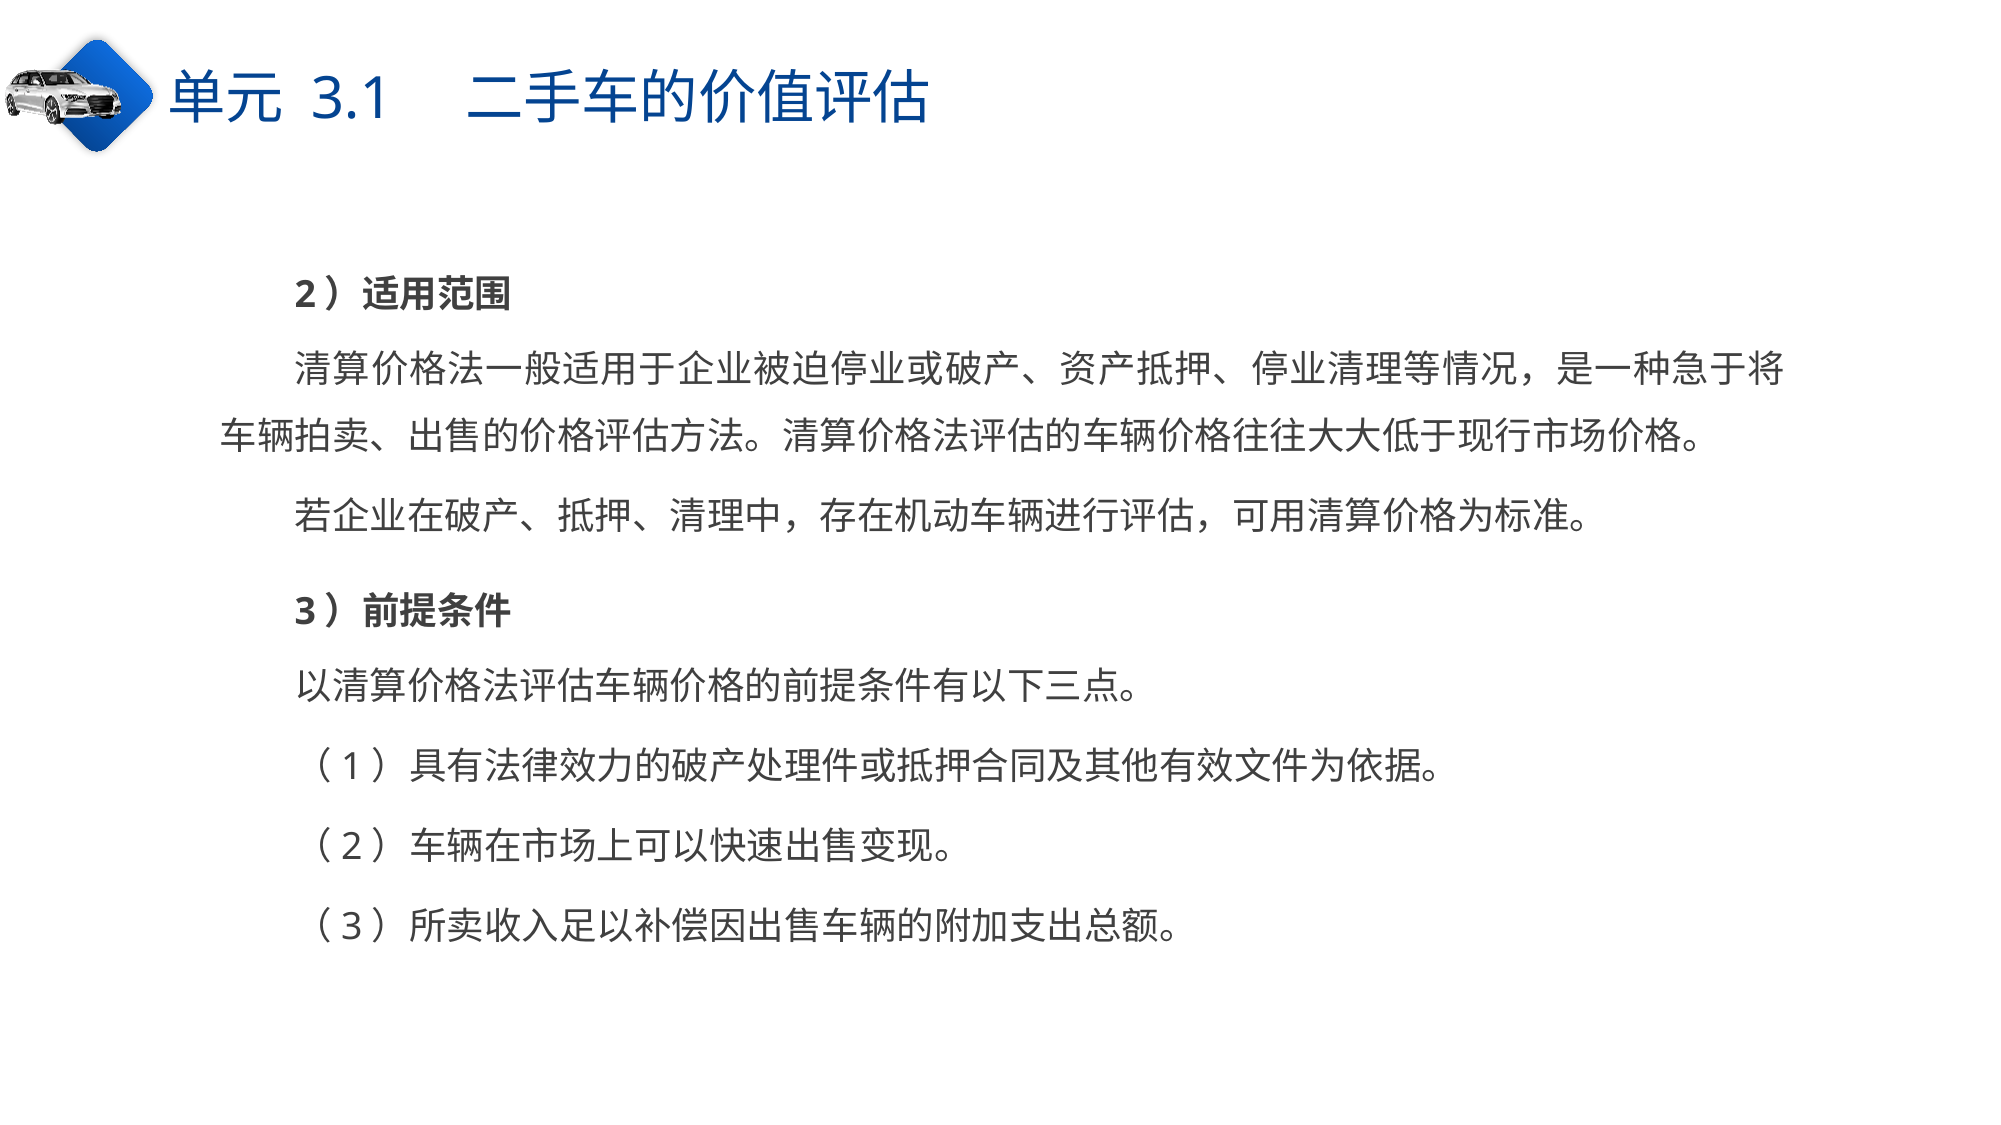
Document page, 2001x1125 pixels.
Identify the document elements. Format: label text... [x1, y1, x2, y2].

text_box 单元 3.1 二手车的价值评估 [152, 52, 946, 138]
picture [0, 31, 125, 157]
text_box 以清算价格法评估车辆价格的前提条件有以下三点。 （1）具有法律效力的破产处理件或抵押合同及其他有效文件为依据。 （2）车辆在市场上可以快速出售变现。 （3）所卖收入足以补偿因出售车辆的附加支出总额。 [204, 631, 1800, 955]
text_box 2）适用范围 [204, 239, 1000, 323]
text_box 清算价格法一般适用于企业被迫停业或破产、资产抵押、停业清理等情况，是一种急于将车辆拍卖、出售的价格评估方法。清算价格法评估的车辆价格往往大大低于现行市场价格。 若企业在破产、抵押、清理中，存在机动车辆进行评估，可用清算价格为标准。 [204, 314, 1800, 545]
text_box 3）前提条件 [204, 557, 1000, 640]
